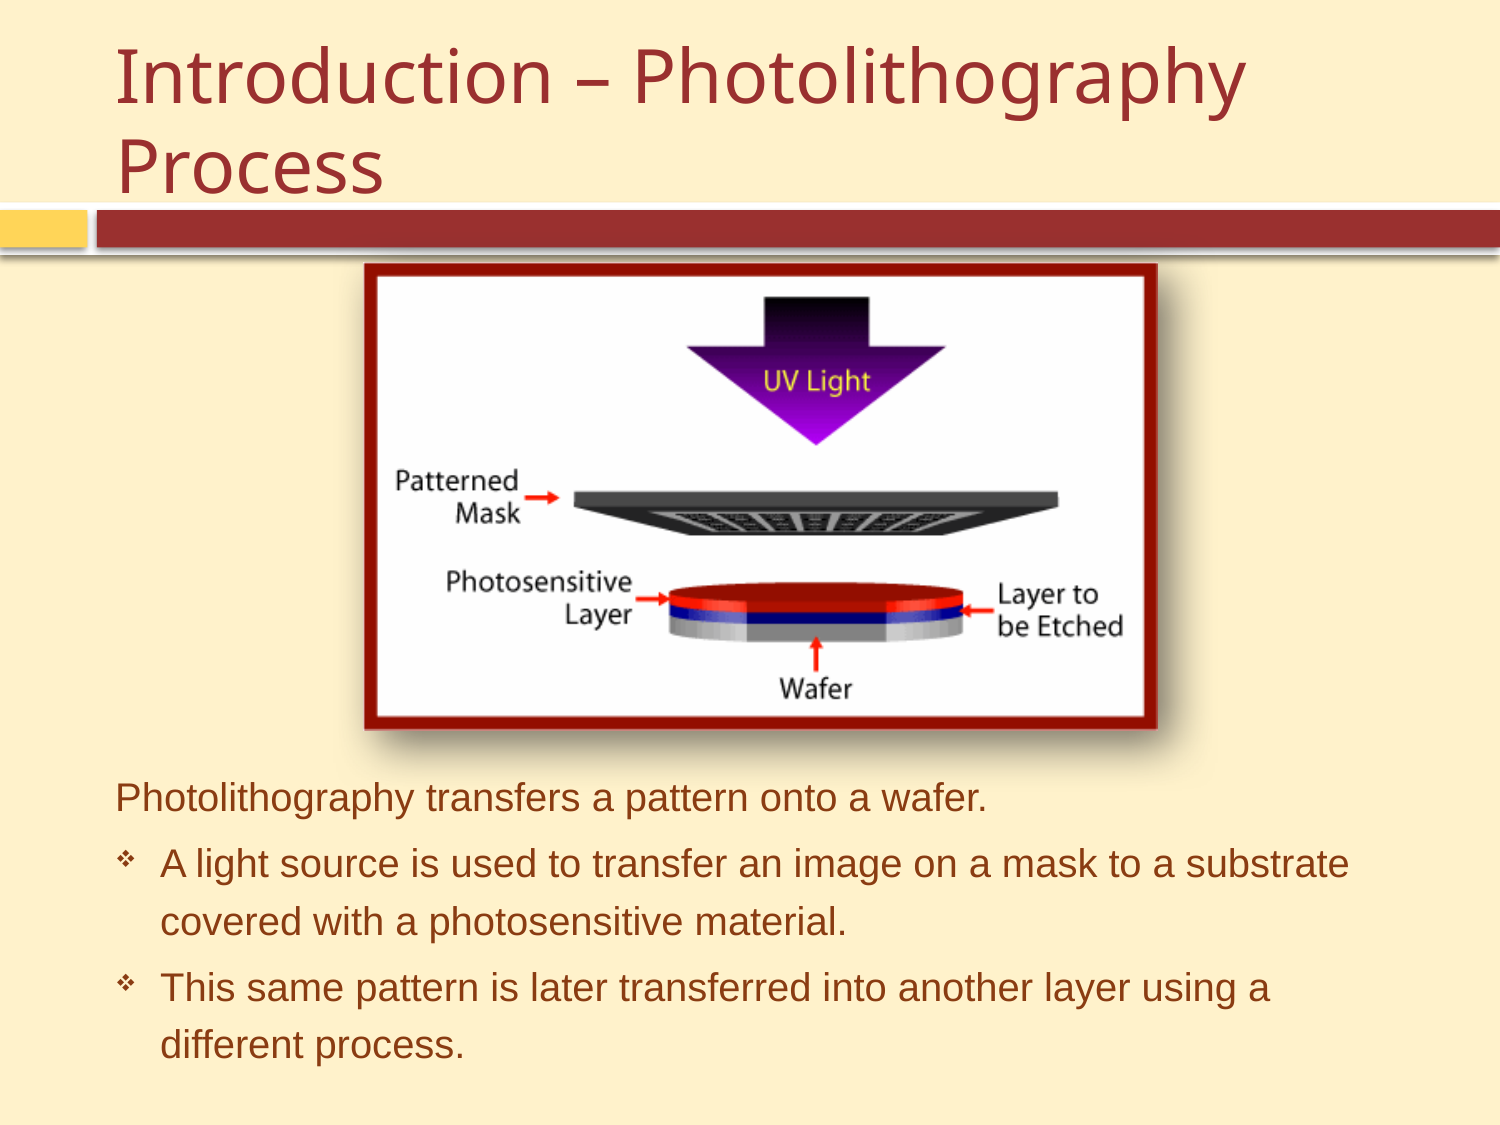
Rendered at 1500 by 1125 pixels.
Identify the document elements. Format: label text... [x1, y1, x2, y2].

list Photolithography transfers a pattern onto a wafer. A light source is used to transfer an image on a mask to a substrate covered with a photosensitive material. This same pattern is later transferred into another layer using a different process. [100, 754, 1438, 1078]
picture [362, 262, 1158, 731]
title Introduction – Photolithography Process [100, 37, 1438, 200]
